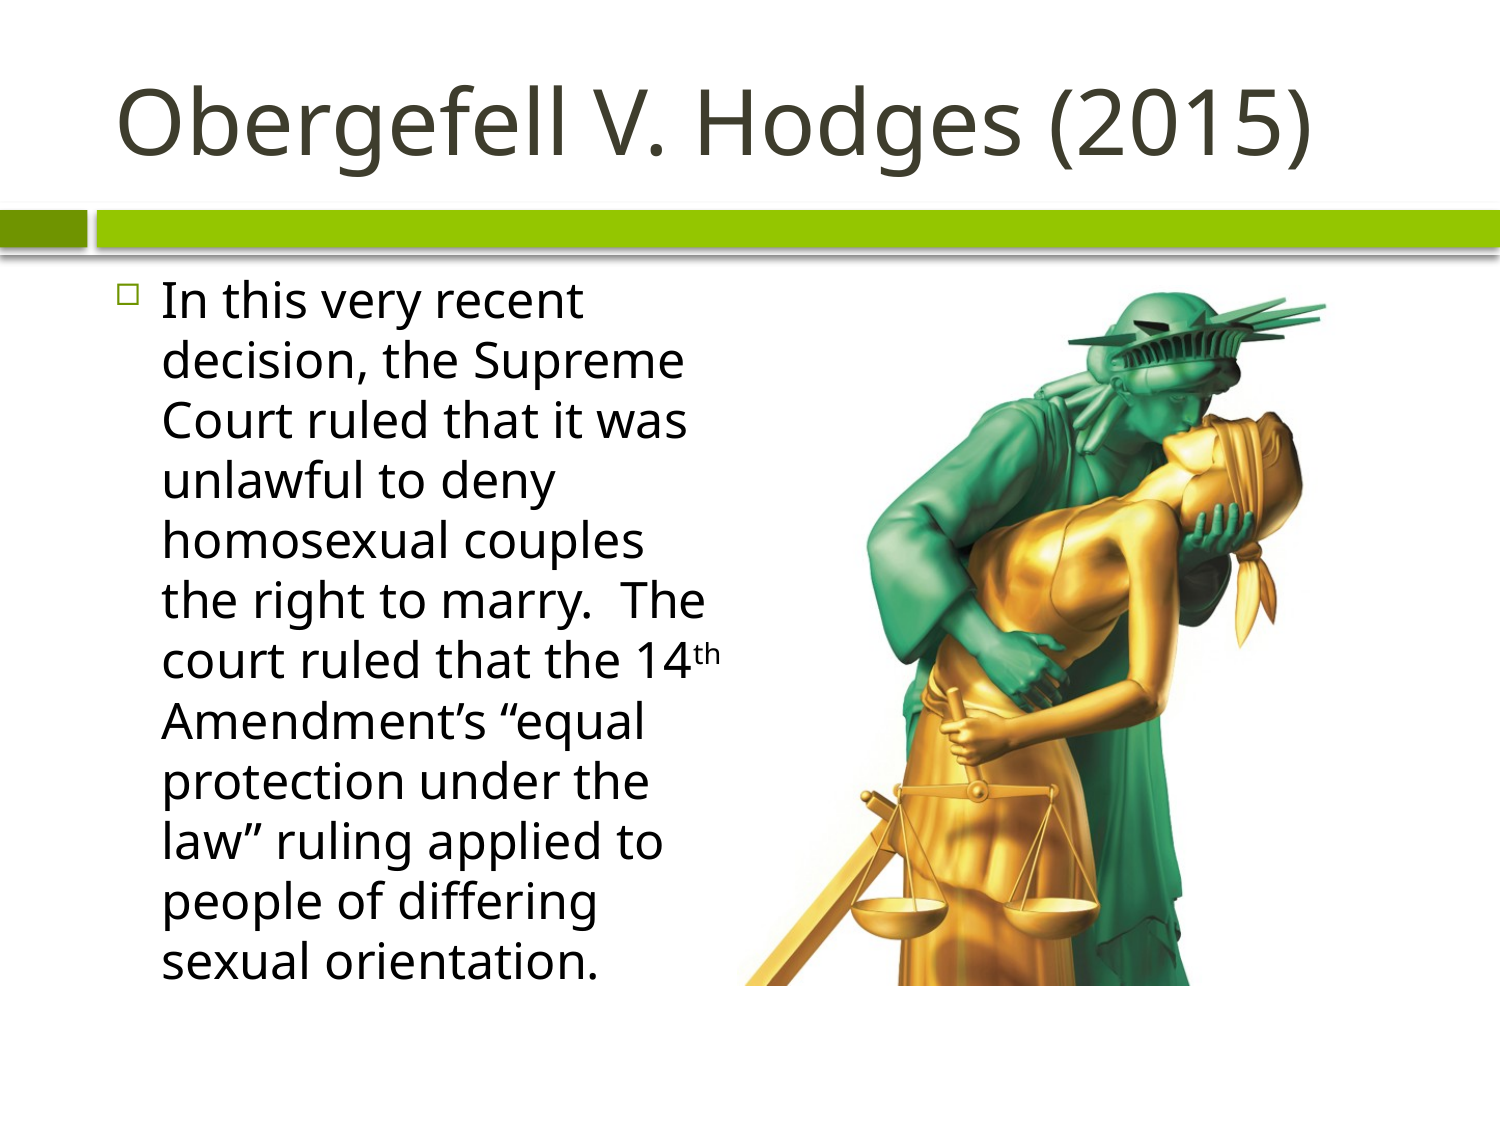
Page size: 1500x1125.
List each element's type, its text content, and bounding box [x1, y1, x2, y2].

list In this very recent decision, the Supreme Court ruled that it was unlawful to deny homosexual couples the right to marry. The court ruled that the 14th Amendment’s “equal protection under the law” ruling applied to people of differing sexual orientation. [99, 260, 738, 1011]
title Obergefell V. Hodges (2015) [99, 37, 1438, 200]
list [737, 285, 1376, 986]
